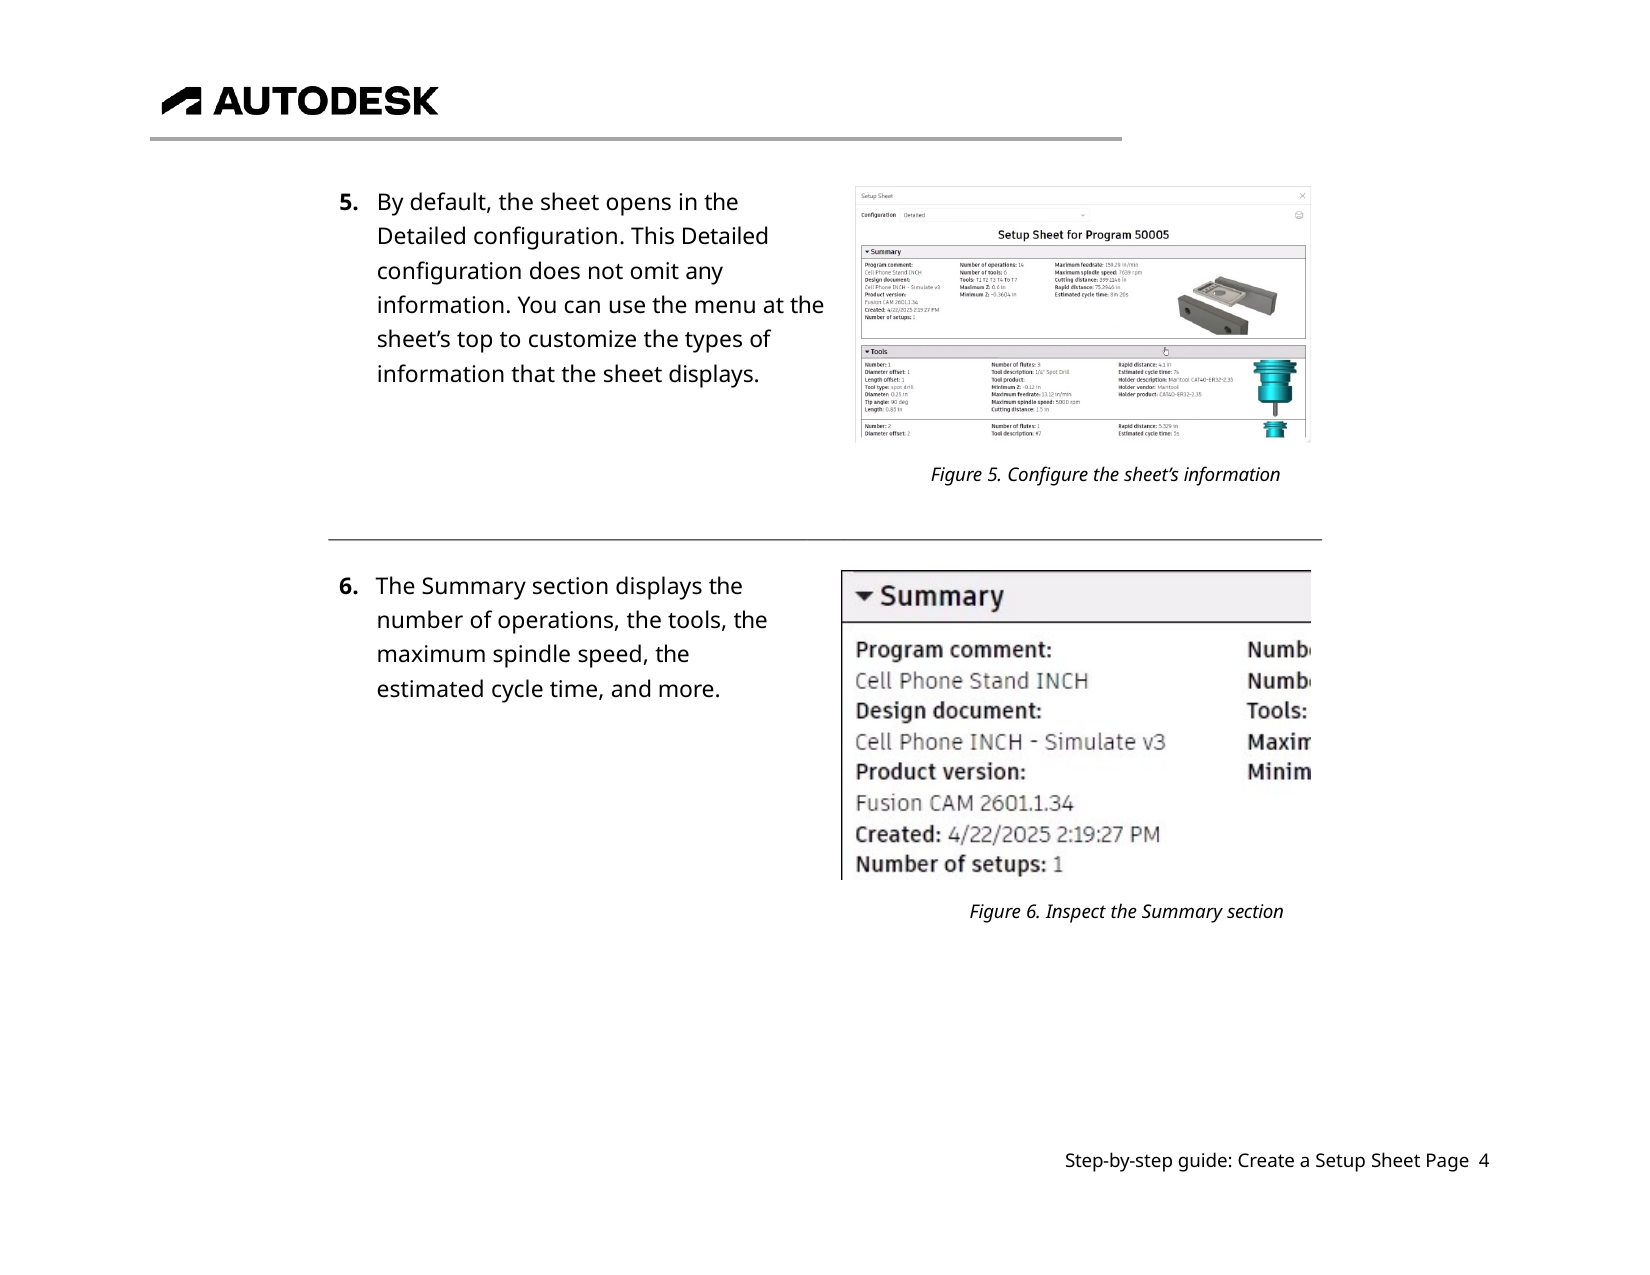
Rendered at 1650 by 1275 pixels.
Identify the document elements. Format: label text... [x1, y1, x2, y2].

picture [854, 186, 1311, 443]
picture [841, 569, 1311, 880]
slide_number Step-by-step guide: Create a Setup Sheet Page 3 [1063, 1145, 1509, 1275]
picture [161, 86, 439, 115]
text_box Figure 5. Configure the sheet’s information [928, 460, 1313, 486]
text_box 5. By default, the sheet opens in the Detailed configuration. This Detailed configuration does not omit any information. You can use the menu at the sheet’s top to customize the types of information that the sheet displays. [337, 178, 826, 387]
text_box Figure 6. Inspect the Summary section [967, 897, 1313, 923]
text_box 6. The Summary section displays the number of operations, the tools, the maximum spindle speed, the estimated cycle time, and more. [337, 562, 769, 702]
